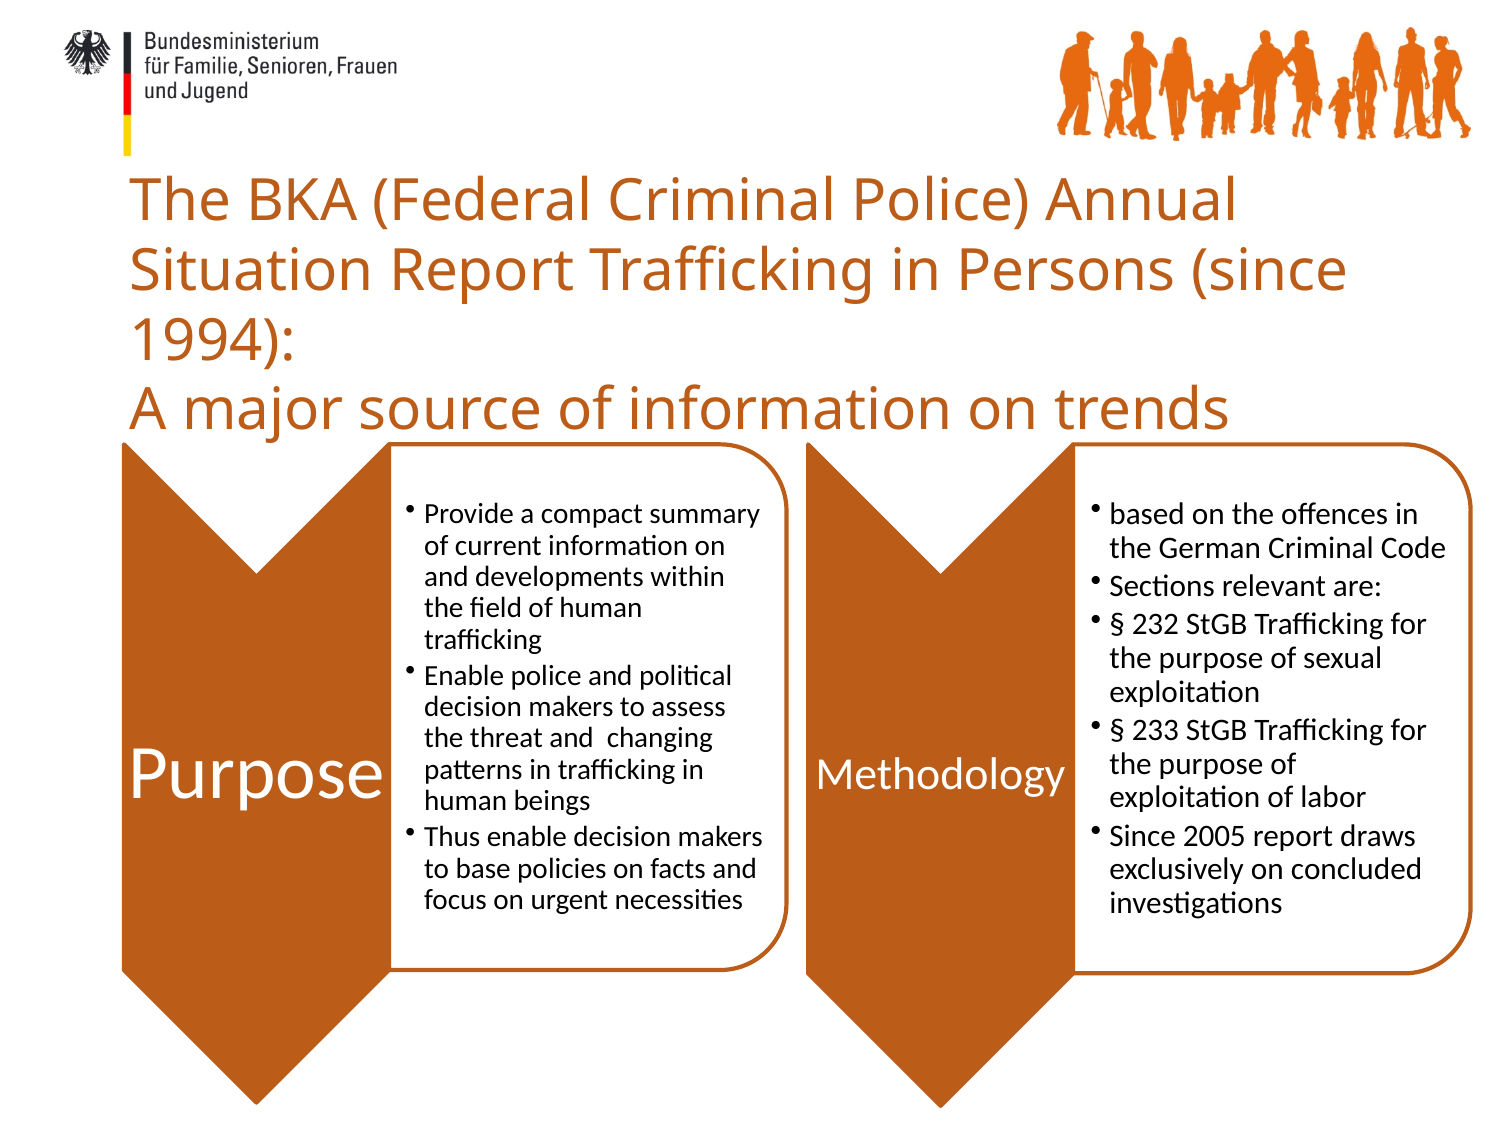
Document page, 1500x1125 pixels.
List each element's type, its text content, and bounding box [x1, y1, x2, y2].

picture [29, 27, 455, 197]
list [807, 444, 1471, 1107]
picture [1057, 27, 1471, 141]
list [123, 444, 787, 1103]
title The BKA (Federal Criminal Police) Annual Situation Report Trafficking in Persons (since 1994): A major source of information on trends [123, 207, 1471, 396]
